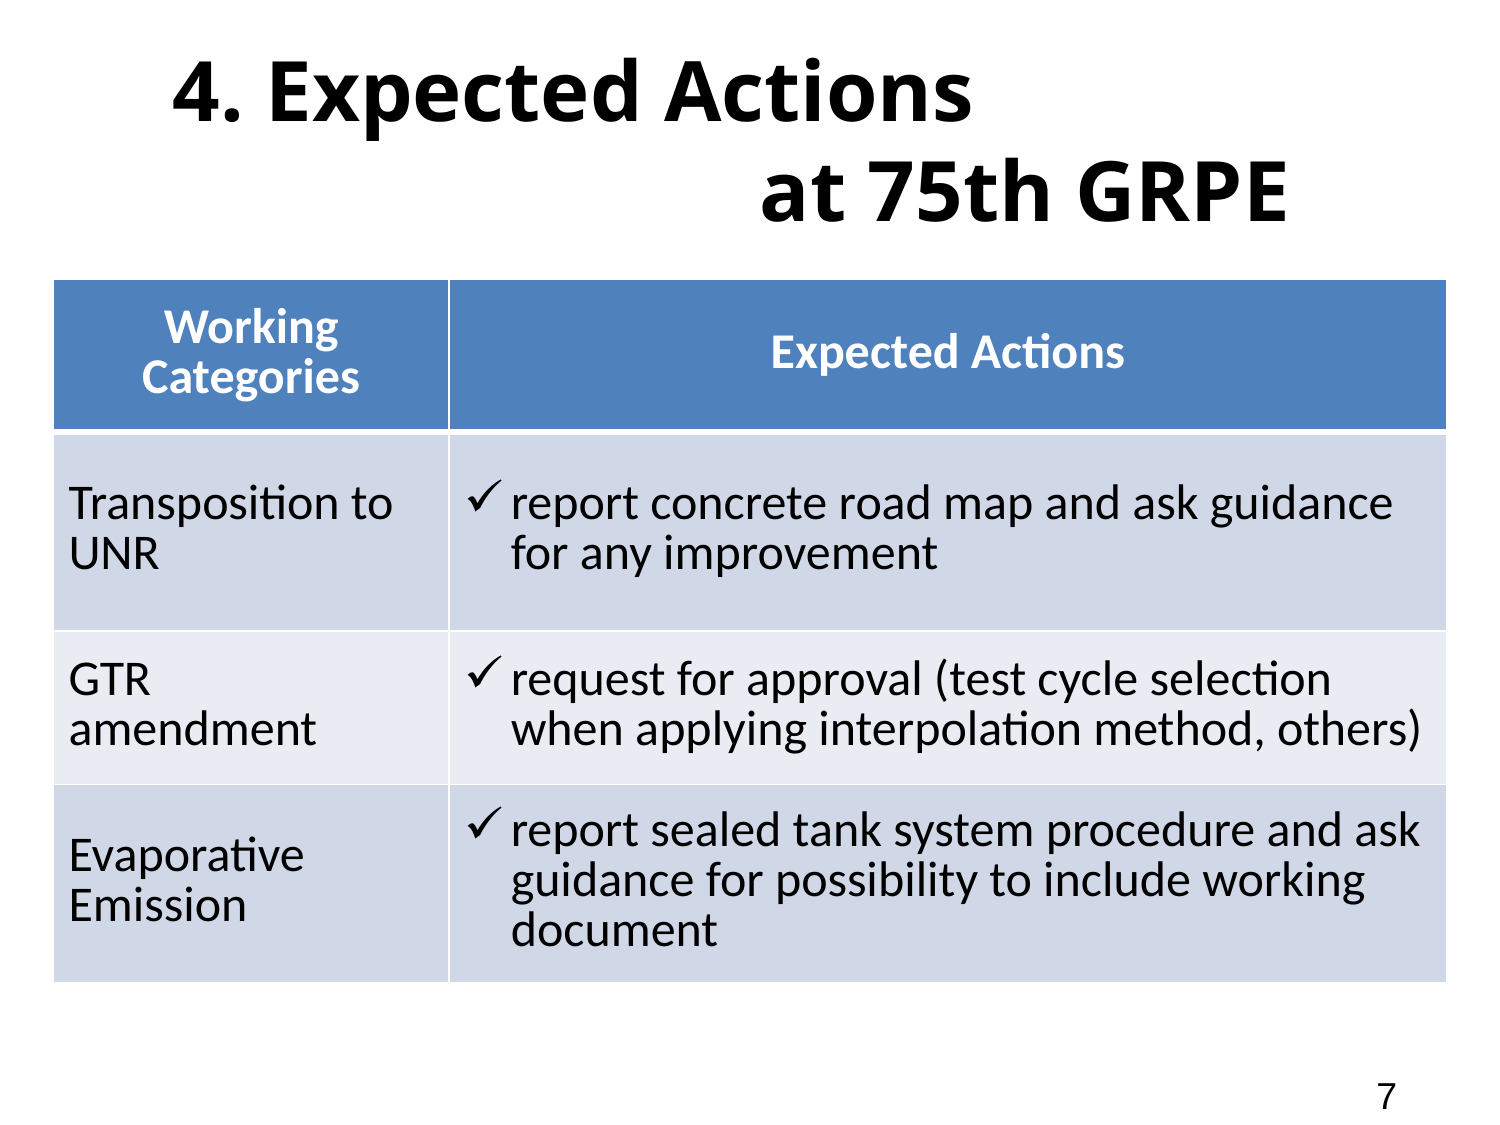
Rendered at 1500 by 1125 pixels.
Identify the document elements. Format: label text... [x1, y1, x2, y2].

table_header Working Categories [54, 280, 448, 429]
table_cell request for approval (test cycle selection when applying interpolation method, others) [450, 632, 1446, 784]
text_box 4. Expected Actions at 75th GRPE [157, 30, 1305, 246]
table_cell Evaporative Emission [54, 785, 448, 982]
table_header Expected Actions [450, 280, 1446, 429]
table_cell Transposition to UNR [54, 435, 448, 630]
table_cell report sealed tank system procedure and ask guidance for possibility to include working document [450, 785, 1446, 982]
table_cell GTR amendment [54, 632, 448, 784]
table_cell report concrete road map and ask guidance for any improvement [450, 435, 1446, 630]
